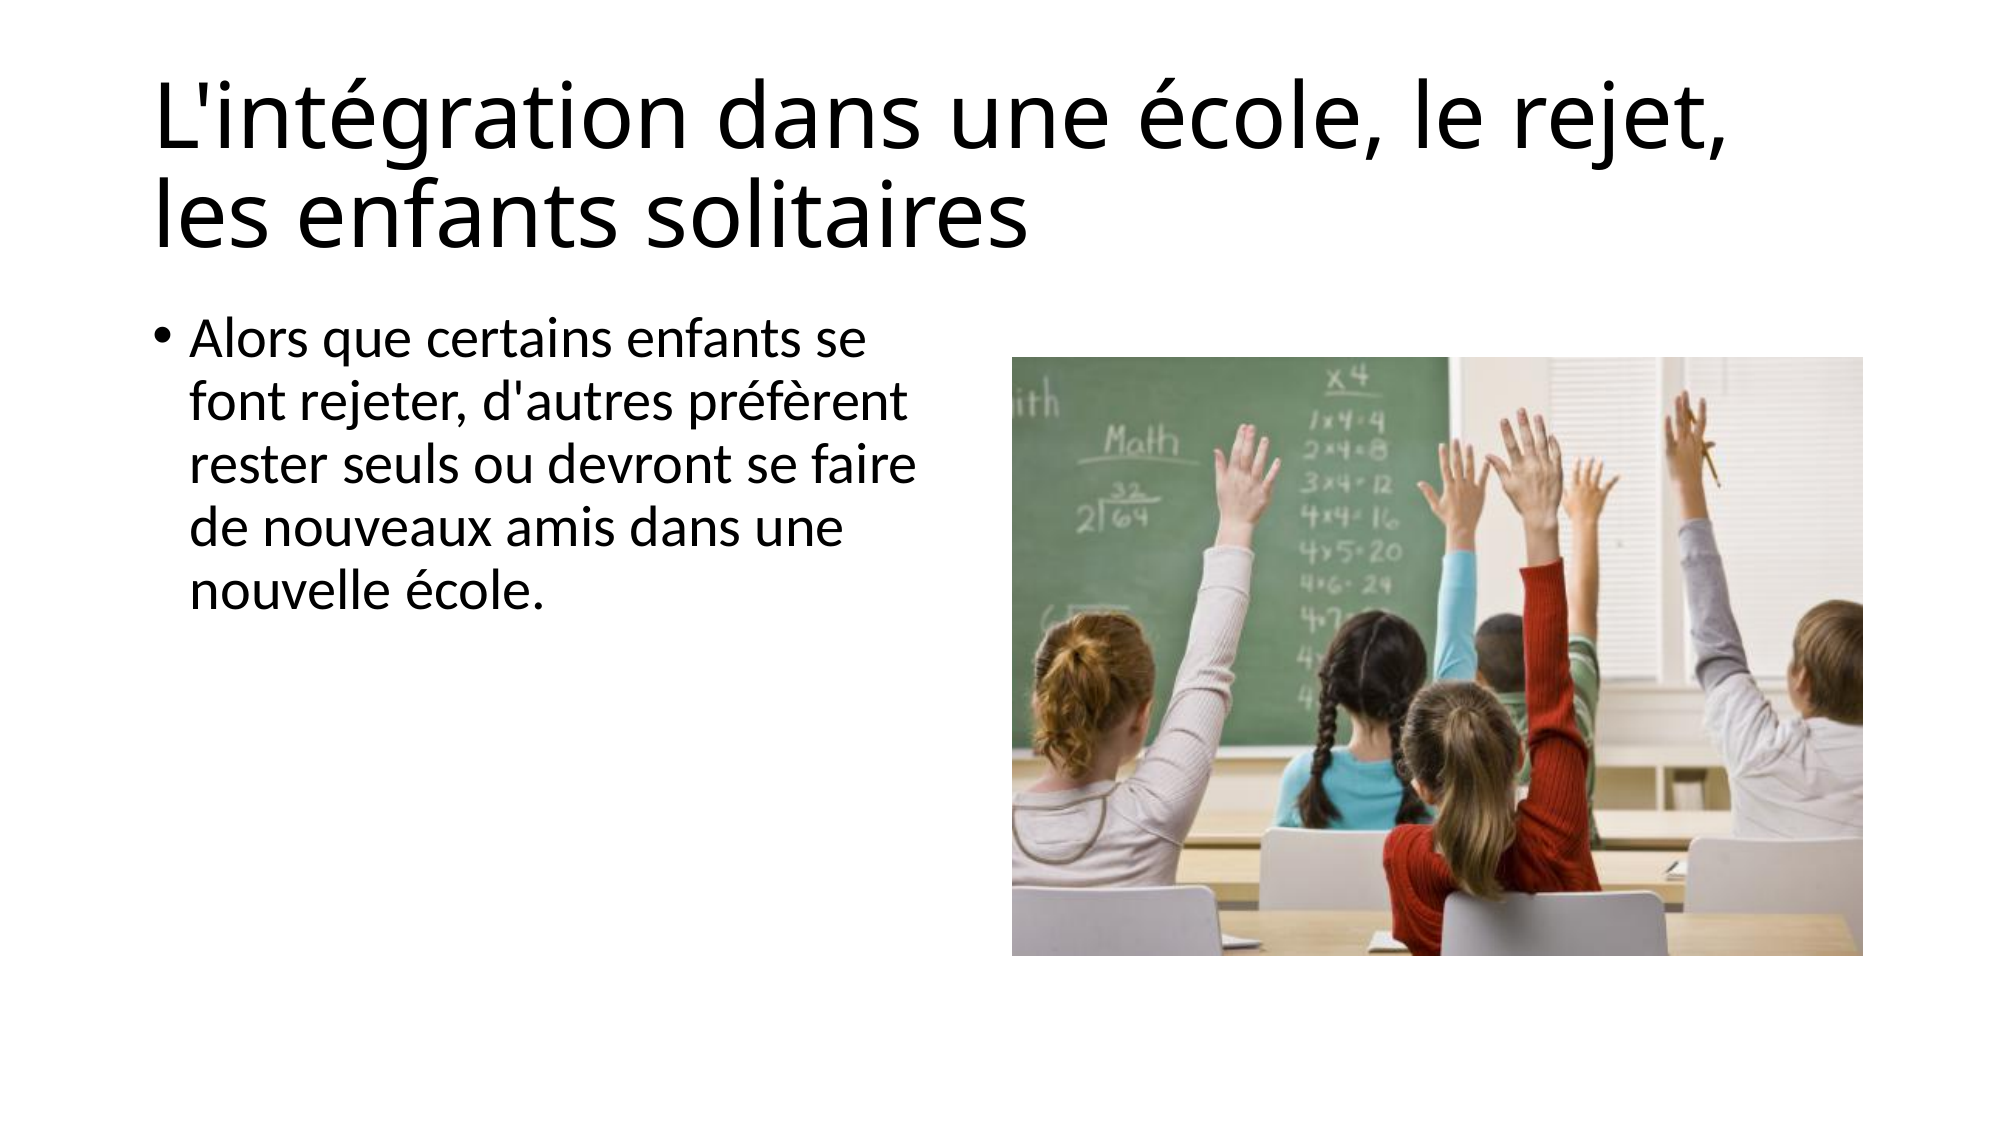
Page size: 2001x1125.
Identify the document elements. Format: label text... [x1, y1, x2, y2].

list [1012, 357, 1863, 956]
list Alors que certains enfants se font rejeter, d'autres préfèrent rester seuls ou devront se faire de nouveaux amis dans une nouvelle école. [137, 299, 988, 1014]
title L'intégration dans une école, le rejet, les enfants solitaires [137, 59, 1863, 278]
